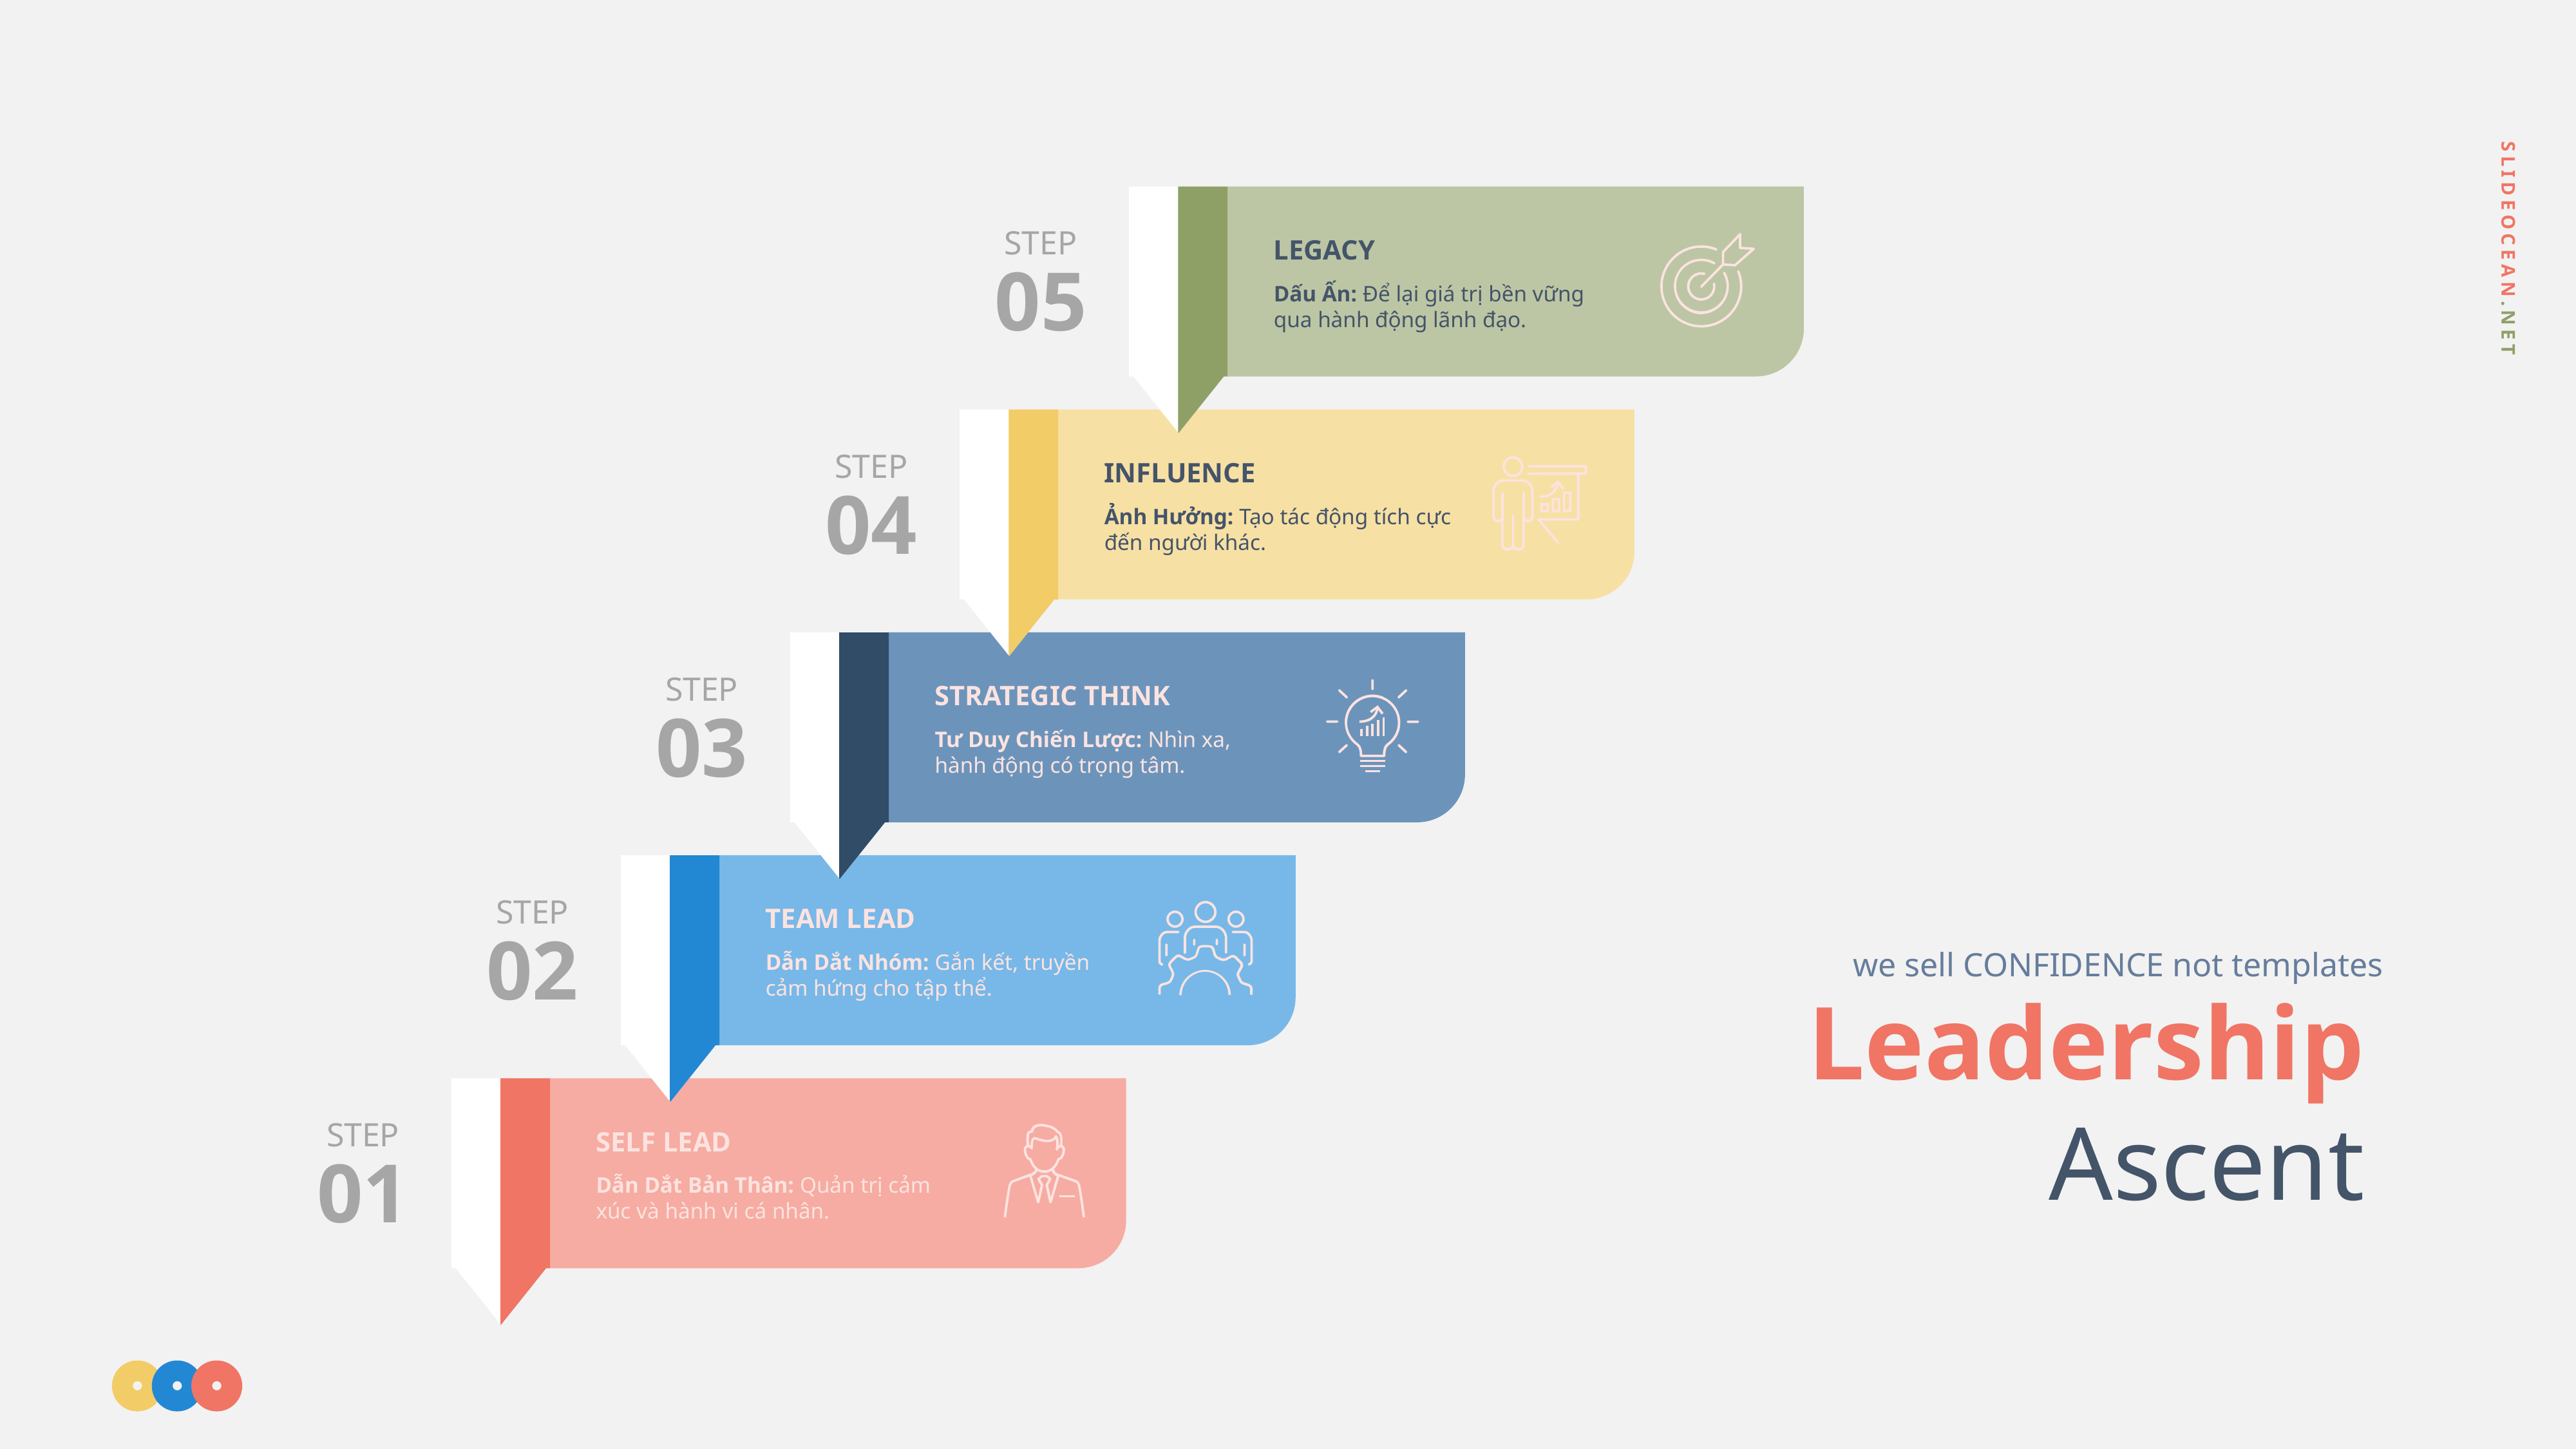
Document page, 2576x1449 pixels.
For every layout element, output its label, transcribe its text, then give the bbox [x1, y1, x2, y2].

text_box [1660, 232, 1756, 328]
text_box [782, 445, 960, 552]
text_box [1254, 232, 1661, 342]
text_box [613, 668, 791, 775]
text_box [952, 222, 1130, 329]
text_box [592, 632, 1466, 880]
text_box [1492, 455, 1587, 551]
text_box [761, 409, 1635, 657]
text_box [274, 1114, 452, 1220]
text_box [1003, 1123, 1086, 1218]
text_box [1157, 900, 1253, 996]
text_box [746, 901, 1153, 1011]
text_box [931, 186, 1804, 433]
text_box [1325, 678, 1420, 773]
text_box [252, 1077, 1127, 1325]
text_box Leadership Ascent [1798, 974, 2374, 1226]
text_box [576, 1124, 983, 1234]
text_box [444, 891, 621, 998]
text_box we sell CONFIDENCE not templates [1843, 939, 2393, 988]
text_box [915, 678, 1322, 788]
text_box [1084, 455, 1492, 565]
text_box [422, 855, 1296, 1103]
